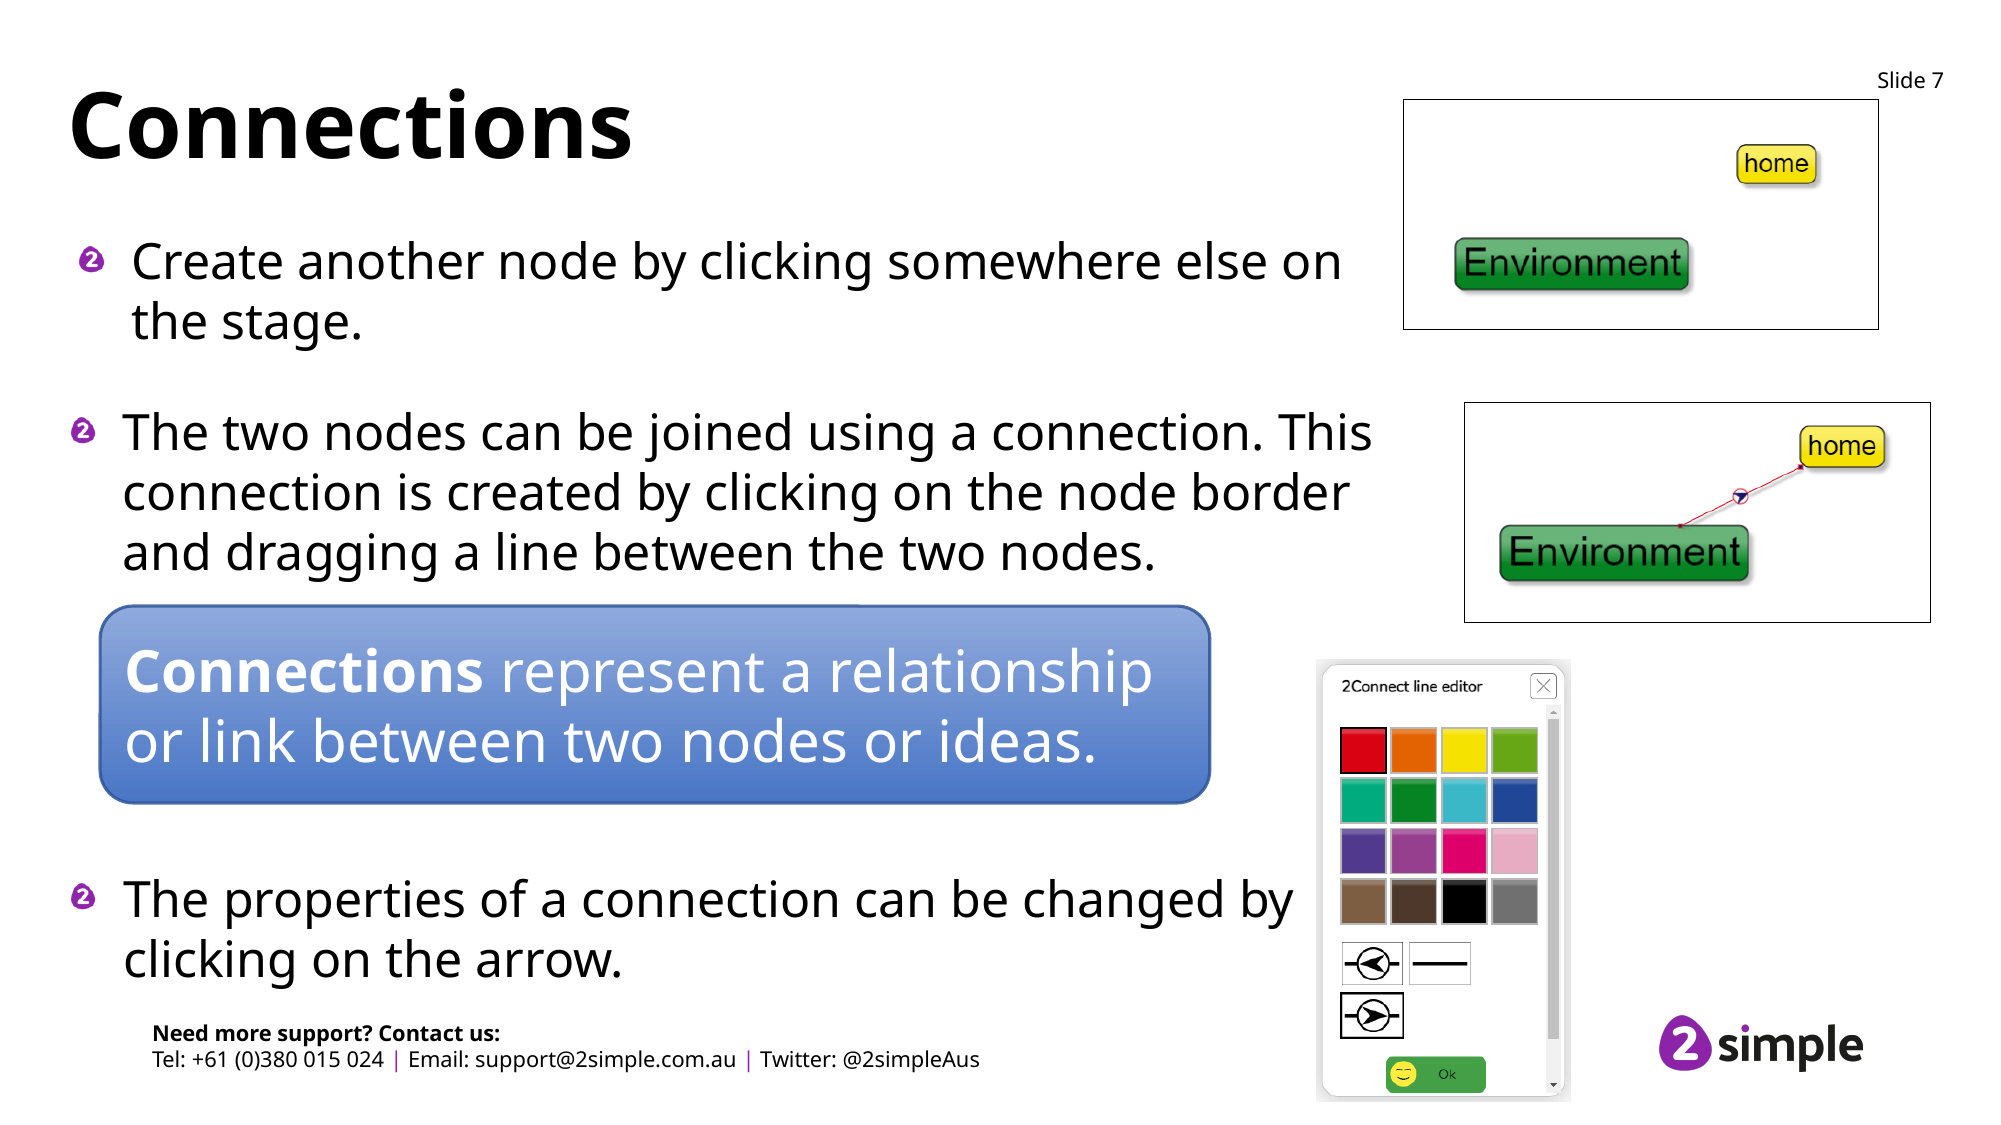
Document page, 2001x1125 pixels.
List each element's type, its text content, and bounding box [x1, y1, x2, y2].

text_box Need more support? Contact us: Tel: +61 (0)380 015 024 | Email: support@2simple.com.au | Twitter: @2simpleAus [1571, 1011, 1863, 1080]
title Connections [52, 45, 1777, 211]
picture [1659, 1015, 1863, 1073]
text_box Slide 7 [1862, 59, 1976, 101]
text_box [51, 393, 1931, 804]
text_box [60, 99, 1879, 359]
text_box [51, 659, 1571, 1103]
